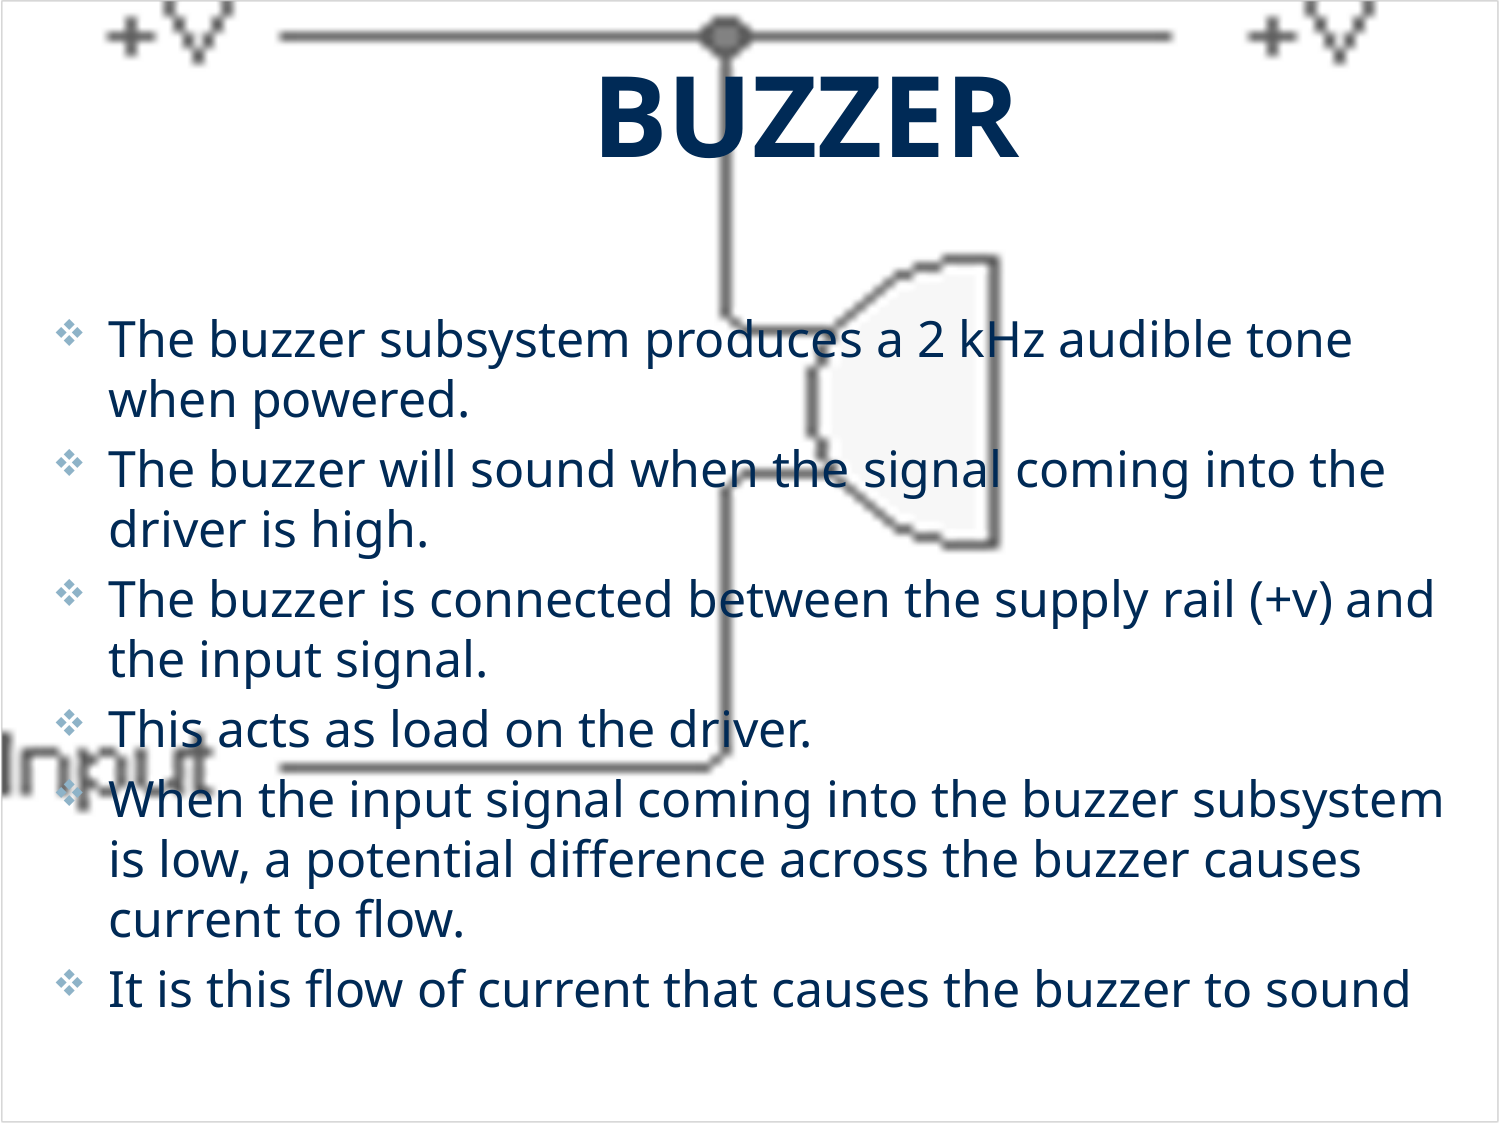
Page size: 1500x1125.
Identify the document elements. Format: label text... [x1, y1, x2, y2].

title BUZZER [199, 24, 1413, 201]
list The buzzer subsystem produces a 2 kHz audible tone when powered. The buzzer will sound when the signal coming into the driver is high. The buzzer is connected between the supply rail (+v) and the input signal. This acts as load on the driver. When the input signal coming into the buzzer subsystem is low, a potential difference across the buzzer causes current to flow. It is this flow of current that causes the buzzer to sound [37, 299, 1463, 1076]
